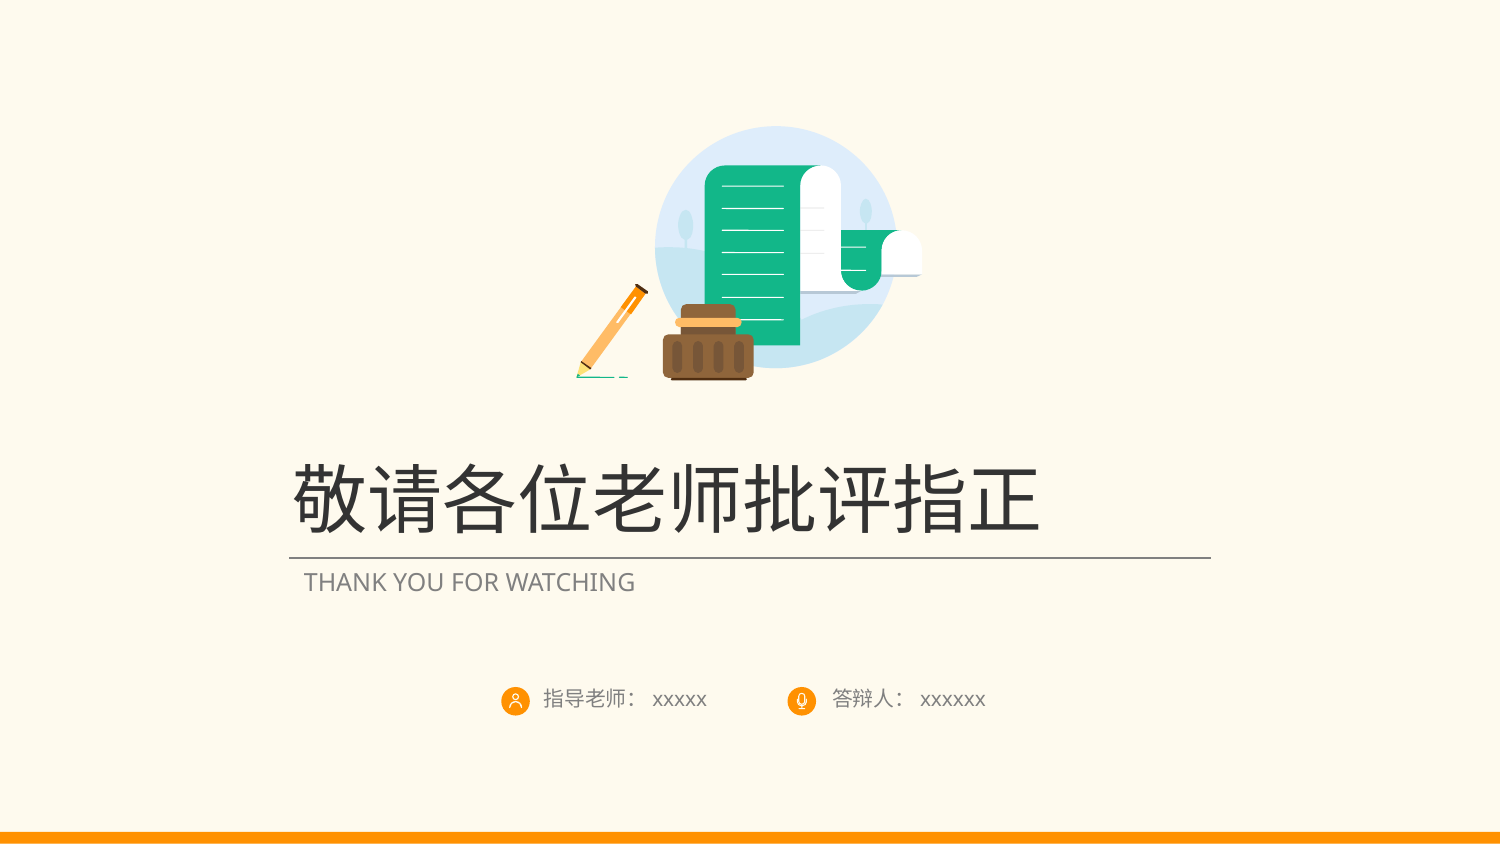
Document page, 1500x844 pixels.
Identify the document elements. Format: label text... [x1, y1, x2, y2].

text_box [787, 686, 817, 716]
text_box [0, 830, 1500, 844]
text_box THANK YOU FOR WATCHING [289, 564, 1211, 598]
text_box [500, 686, 531, 716]
text_box 指导老师：xxxxx [528, 678, 722, 719]
text_box 答辩人：xxxxxx [817, 678, 1001, 719]
text_box 敬请各位老师批评指正 [277, 445, 1223, 551]
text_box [576, 125, 923, 381]
